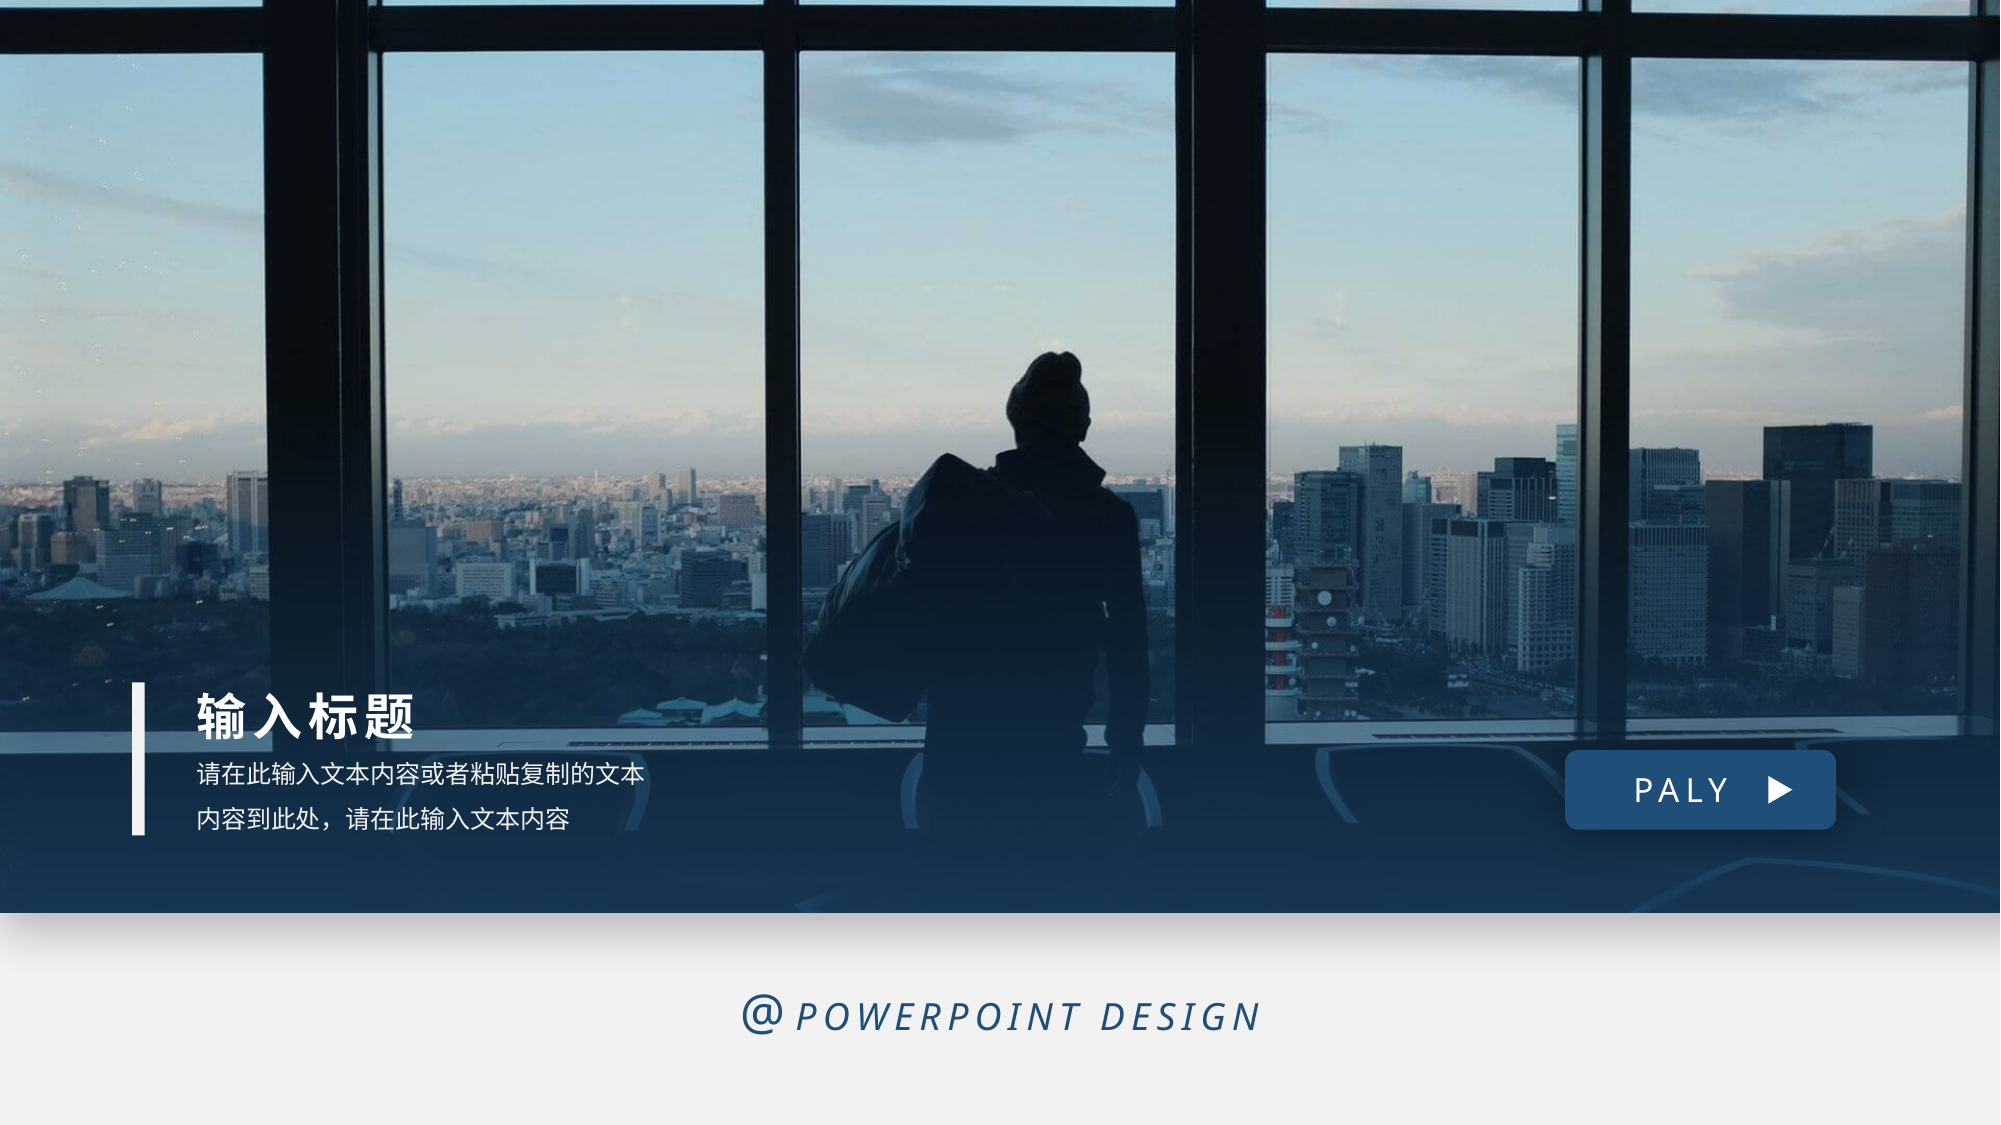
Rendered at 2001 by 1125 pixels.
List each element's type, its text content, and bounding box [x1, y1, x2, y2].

text_box [0, 0, 2000, 913]
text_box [132, 677, 666, 843]
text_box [1565, 749, 1837, 830]
text_box @ POWERPOINT DESIGN [616, 973, 1384, 1049]
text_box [68, 0, 331, 166]
